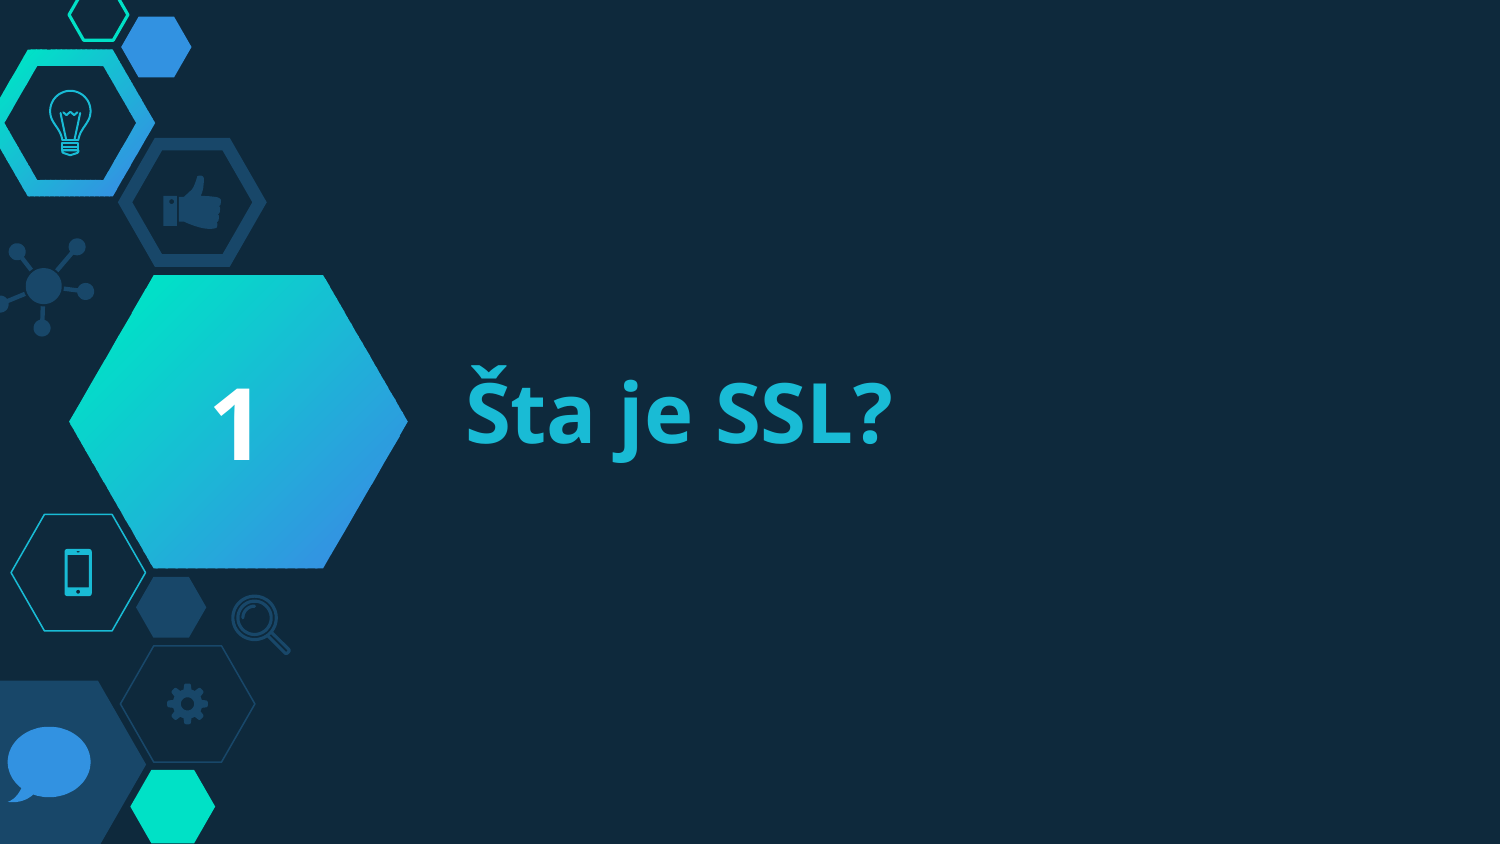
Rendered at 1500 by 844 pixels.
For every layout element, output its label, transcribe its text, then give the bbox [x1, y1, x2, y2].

text_box 1 [67, 274, 407, 566]
title Šta je SSL? [450, 284, 1375, 475]
